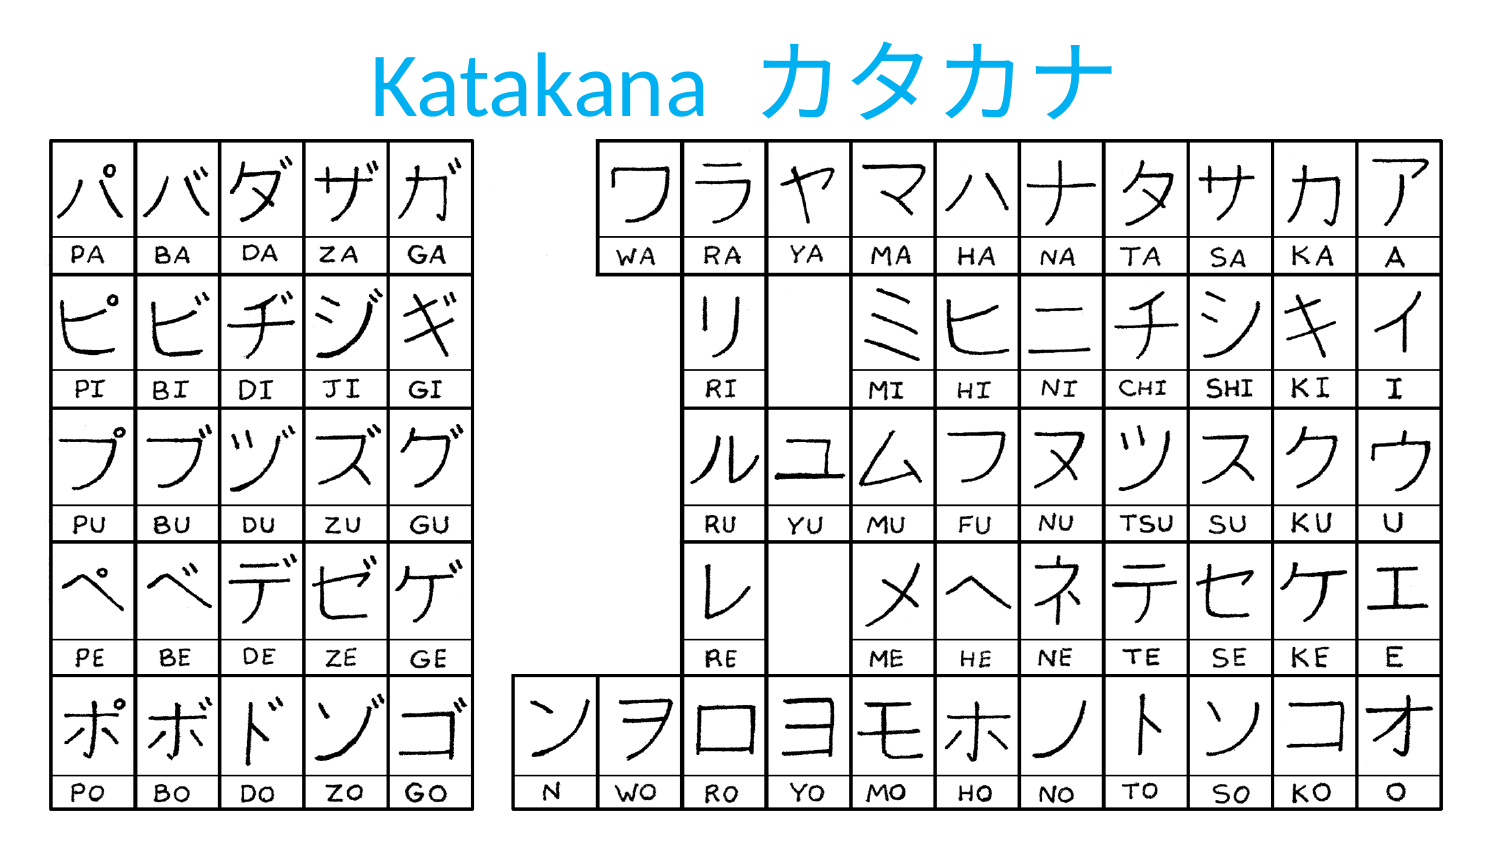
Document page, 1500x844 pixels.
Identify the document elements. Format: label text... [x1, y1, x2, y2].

title Katakana カタカナ [69, 9, 1420, 132]
picture [37, 134, 1453, 825]
